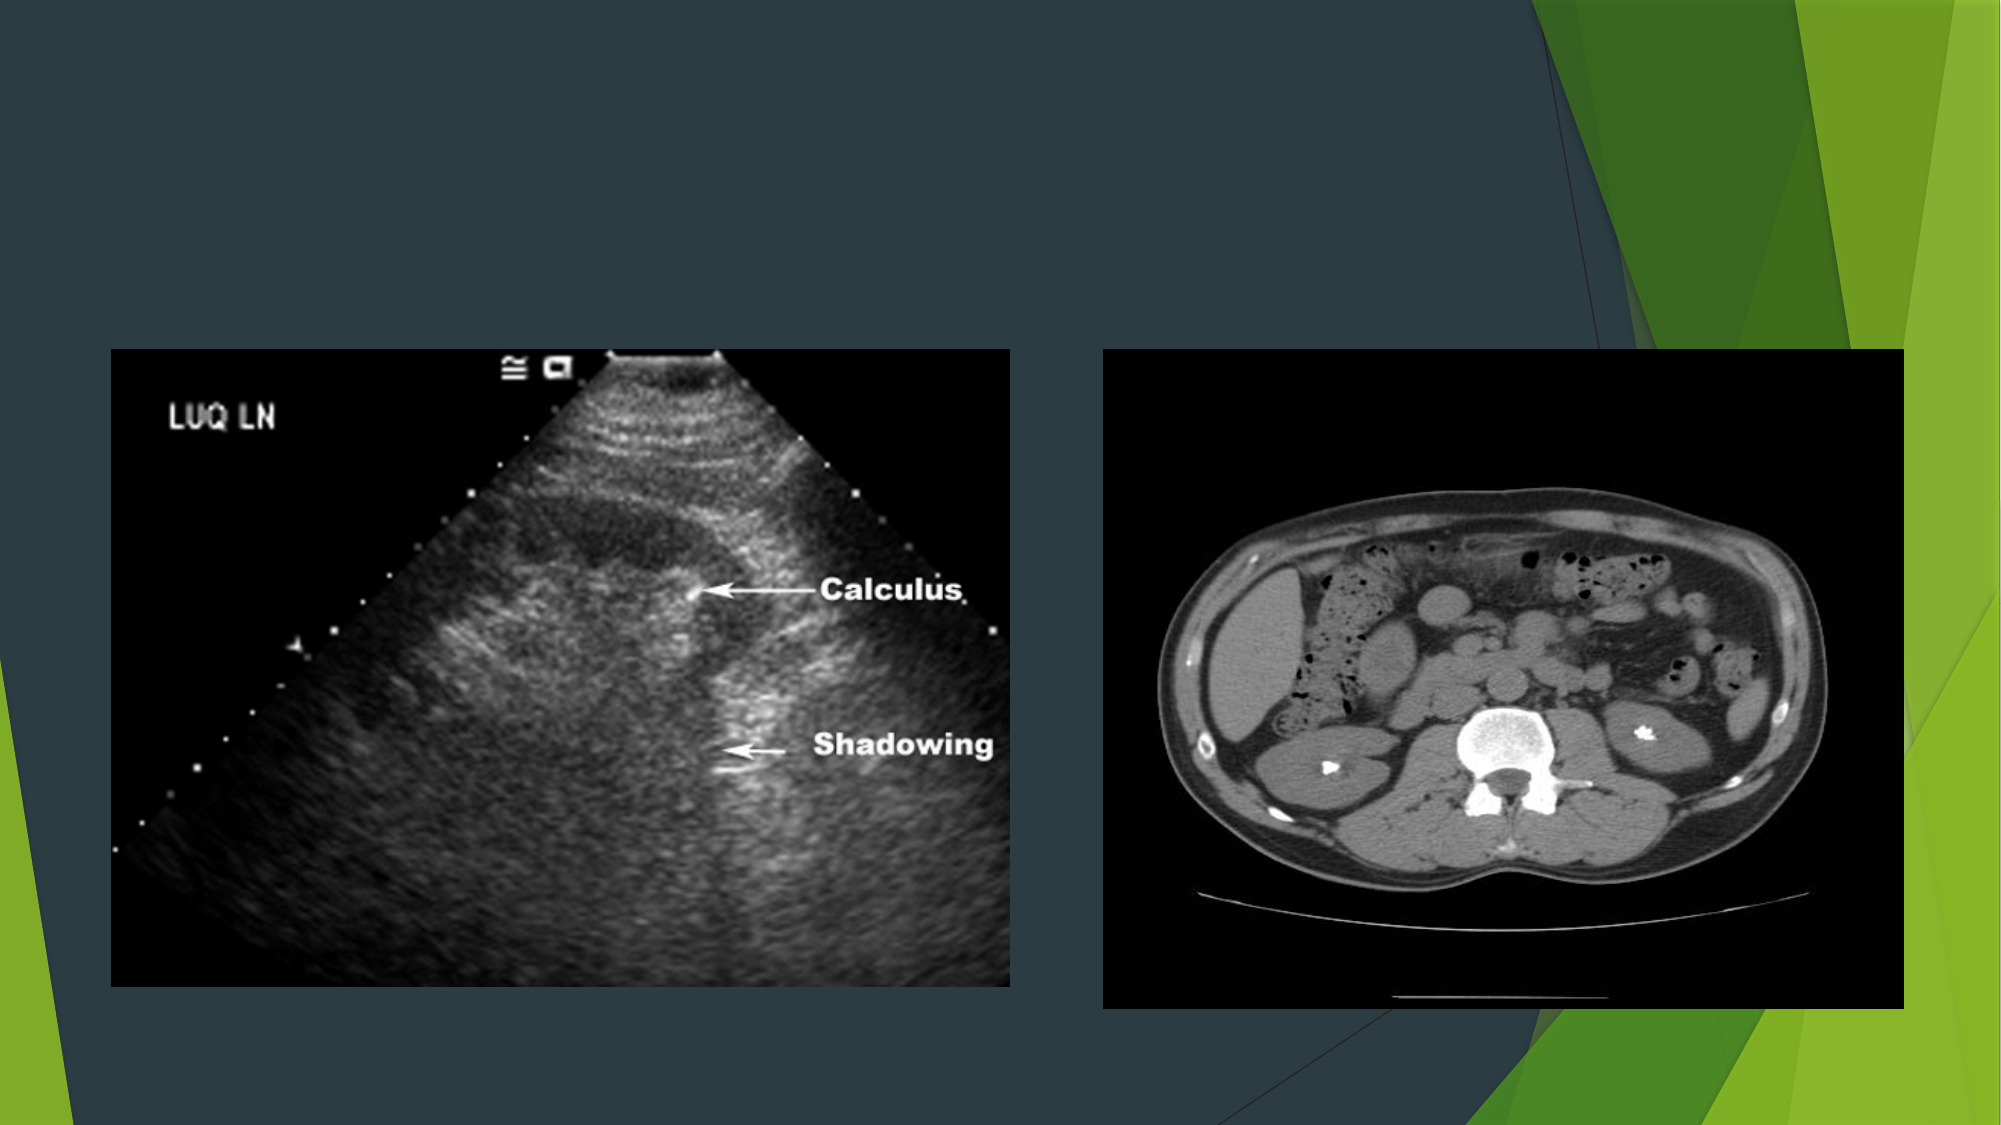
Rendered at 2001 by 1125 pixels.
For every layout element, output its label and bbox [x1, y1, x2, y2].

picture [1103, 349, 1905, 1009]
list [110, 349, 1010, 988]
